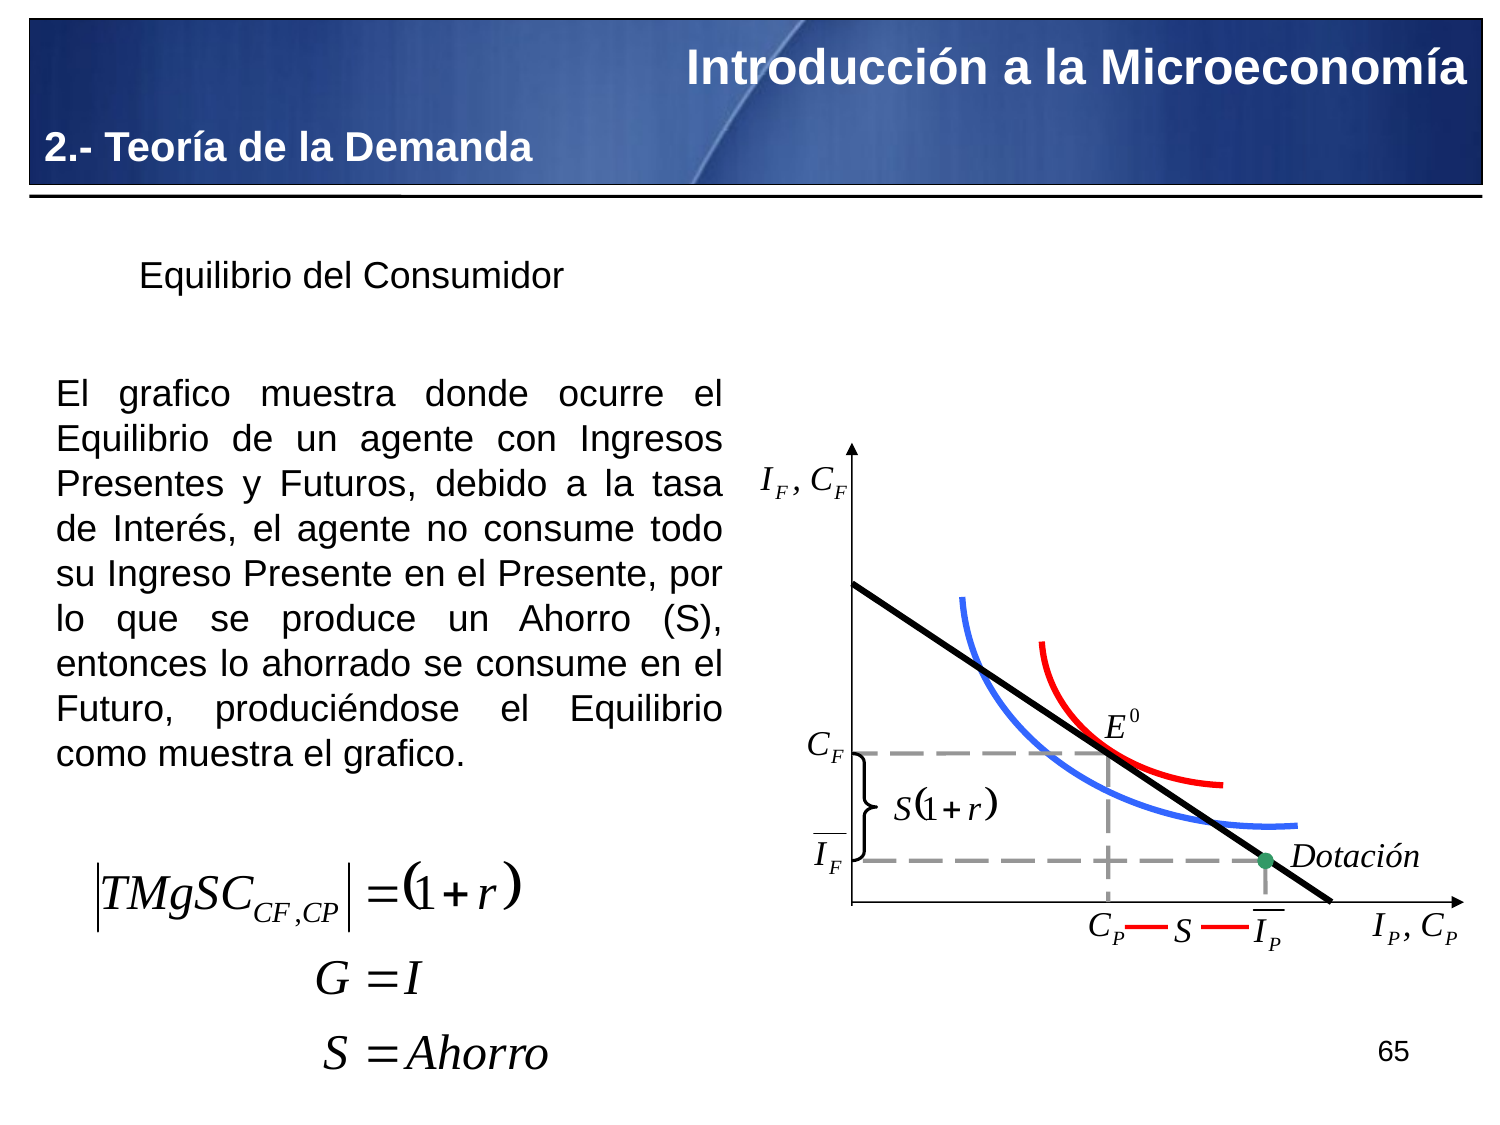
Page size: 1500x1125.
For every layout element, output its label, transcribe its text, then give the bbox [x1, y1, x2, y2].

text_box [753, 442, 1466, 958]
text_box 2.- Teoría de la Demanda [29, 112, 585, 178]
text_box El grafico muestra donde ocurre el Equilibrio de un agente con Ingresos Presentes y Futuros, debido a la tasa de Interés, el agente no consume todo su Ingreso Presente en el Presente, por lo que se produce un Ahorro (S), entonces lo ahorrado se consume en el Futuro, produciéndose el Equilibrio como muestra el grafico. [41, 361, 738, 505]
text_box [29, 19, 1483, 185]
slide_number 65 [1074, 1024, 1426, 1103]
text_box Equilibrio del Consumidor [123, 243, 668, 304]
text_box Introducción a la Microeconomía [608, 26, 1483, 102]
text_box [88, 852, 560, 1083]
text_box El grafico muestra donde ocurre el Equilibrio de un agente con Ingresos Presentes y Futuros, debido a la tasa de Interés, el agente no consume todo su Ingreso Presente en el Presente, por lo que se produce un Ahorro (S), entonces lo ahorrado se consume en el Futuro, produciéndose el Equilibrio como muestra el grafico. [41, 506, 738, 782]
